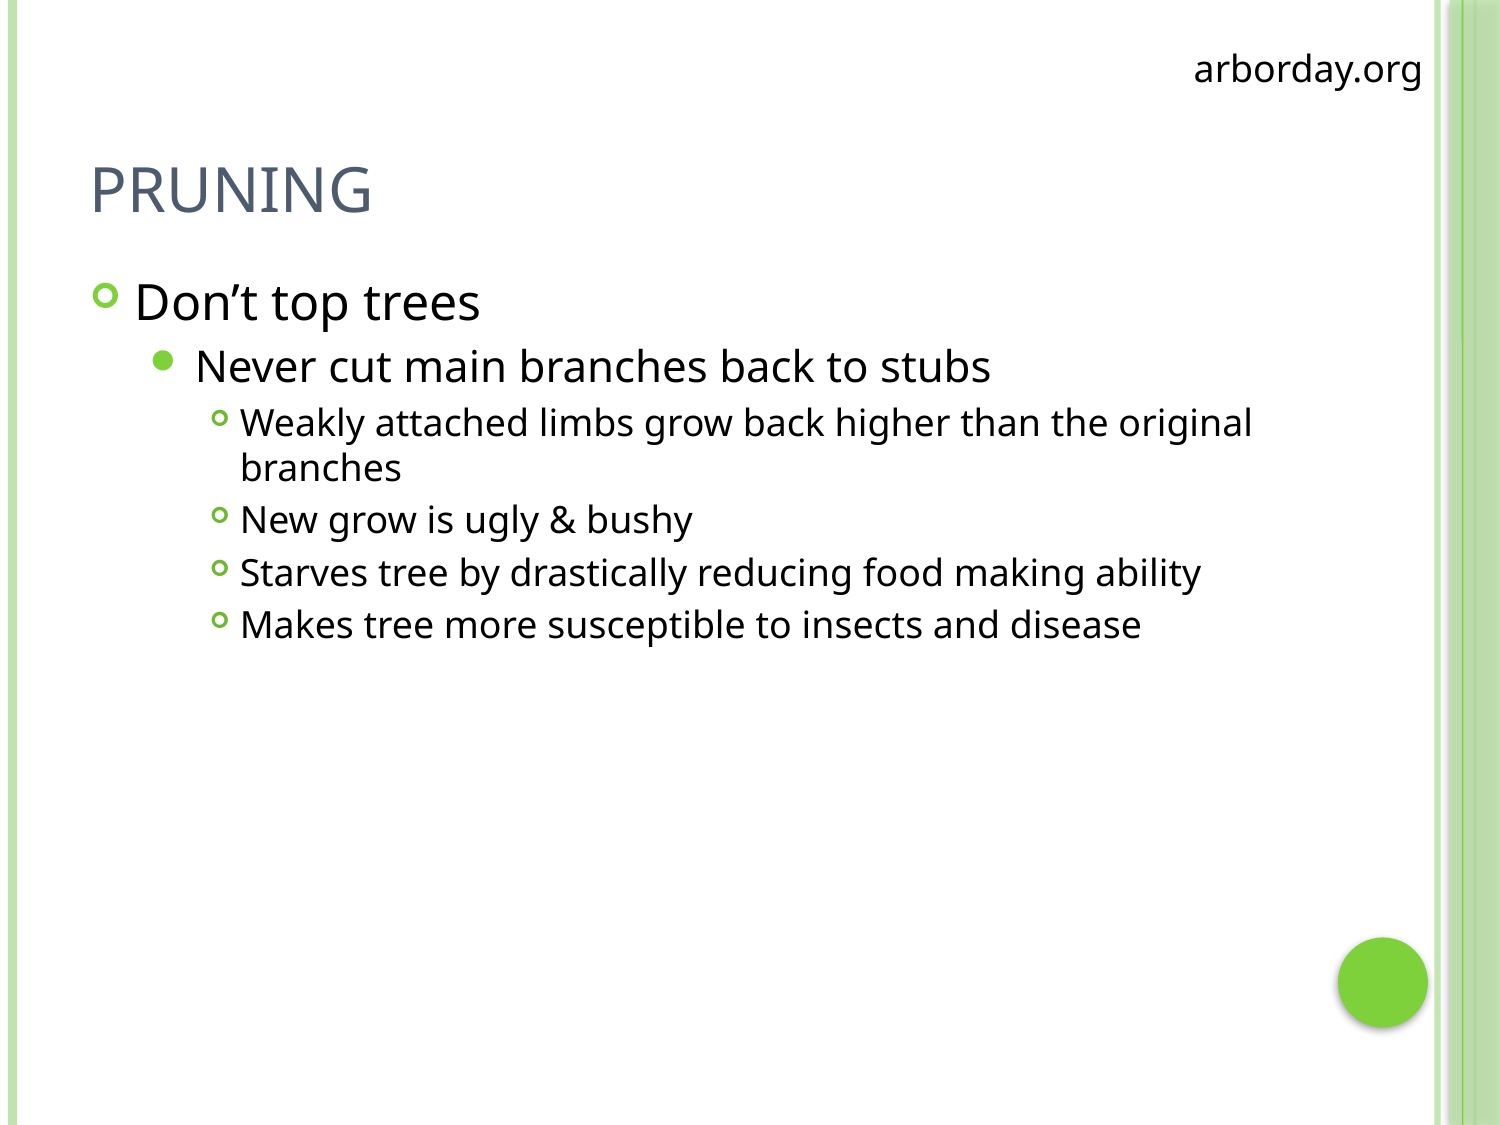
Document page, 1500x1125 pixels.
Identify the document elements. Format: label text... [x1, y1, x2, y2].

text_box arborday.org [1178, 37, 1438, 98]
list Don’t top trees Never cut main branches back to stubs Weakly attached limbs grow back higher than the original branches New grow is ugly & bushy Starves tree by drastically reducing food making ability Makes tree more susceptible to insects and disease [75, 262, 1300, 1062]
title Pruning [75, 45, 1300, 233]
